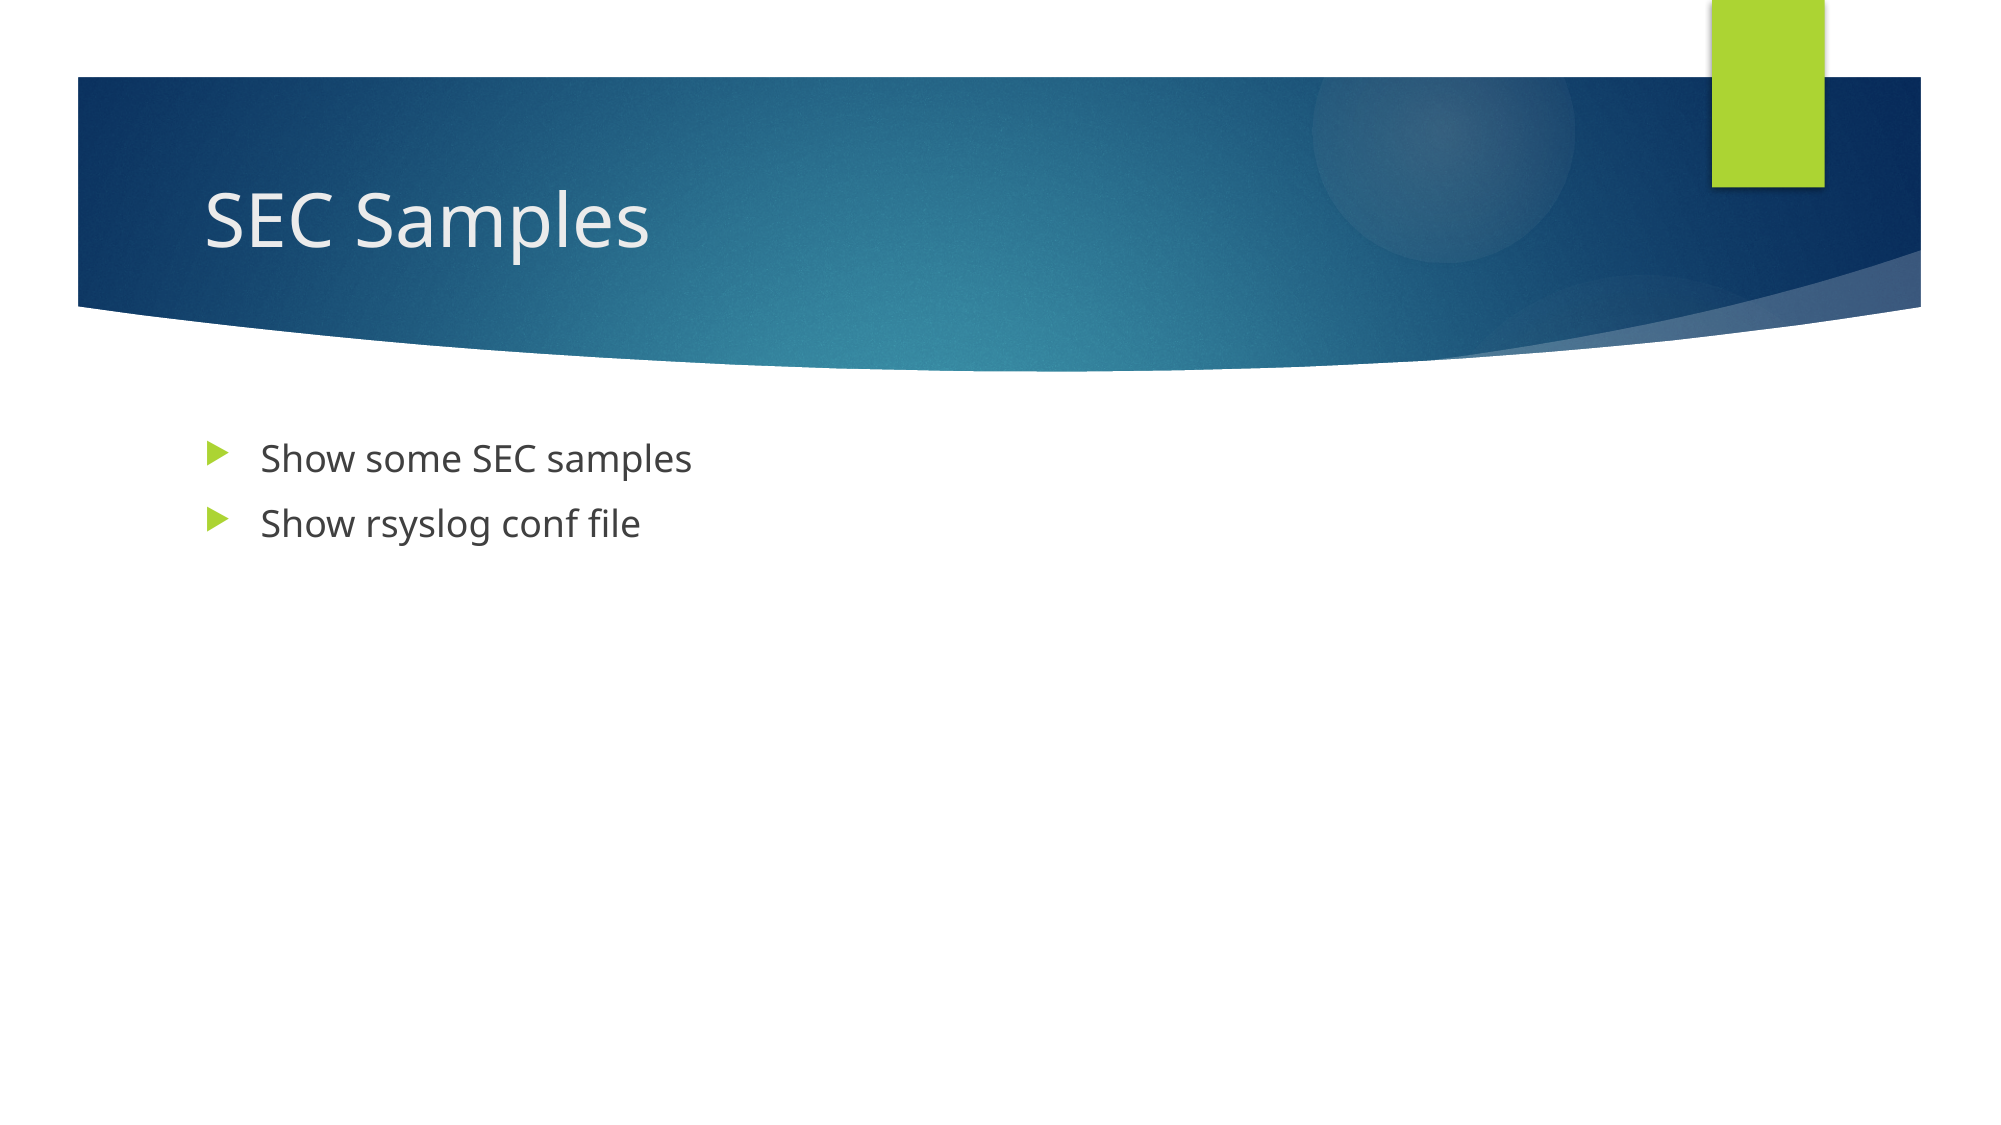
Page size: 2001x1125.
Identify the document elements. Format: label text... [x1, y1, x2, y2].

list Show some SEC samples Show rsyslog conf file [189, 427, 1627, 988]
title SEC Samples [189, 159, 1627, 276]
